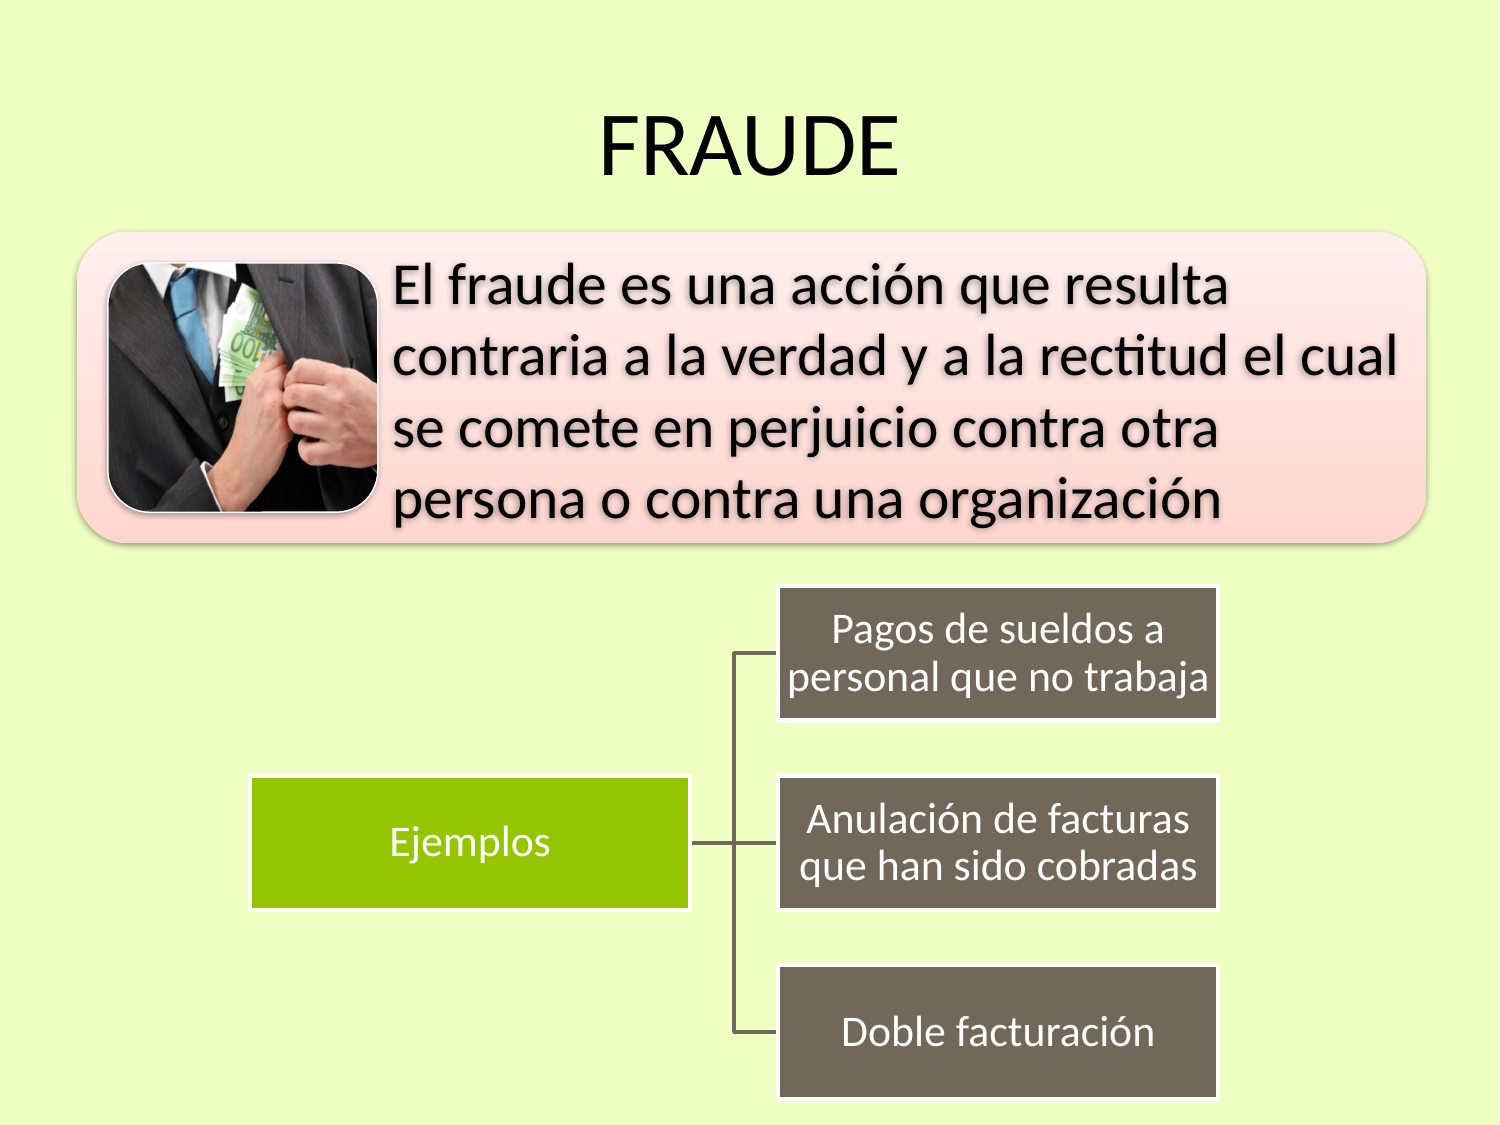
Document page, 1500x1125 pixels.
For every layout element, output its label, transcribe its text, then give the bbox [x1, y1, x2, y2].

title FRAUDE [75, 45, 1425, 231]
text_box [234, 585, 1235, 1100]
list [76, 231, 1427, 544]
